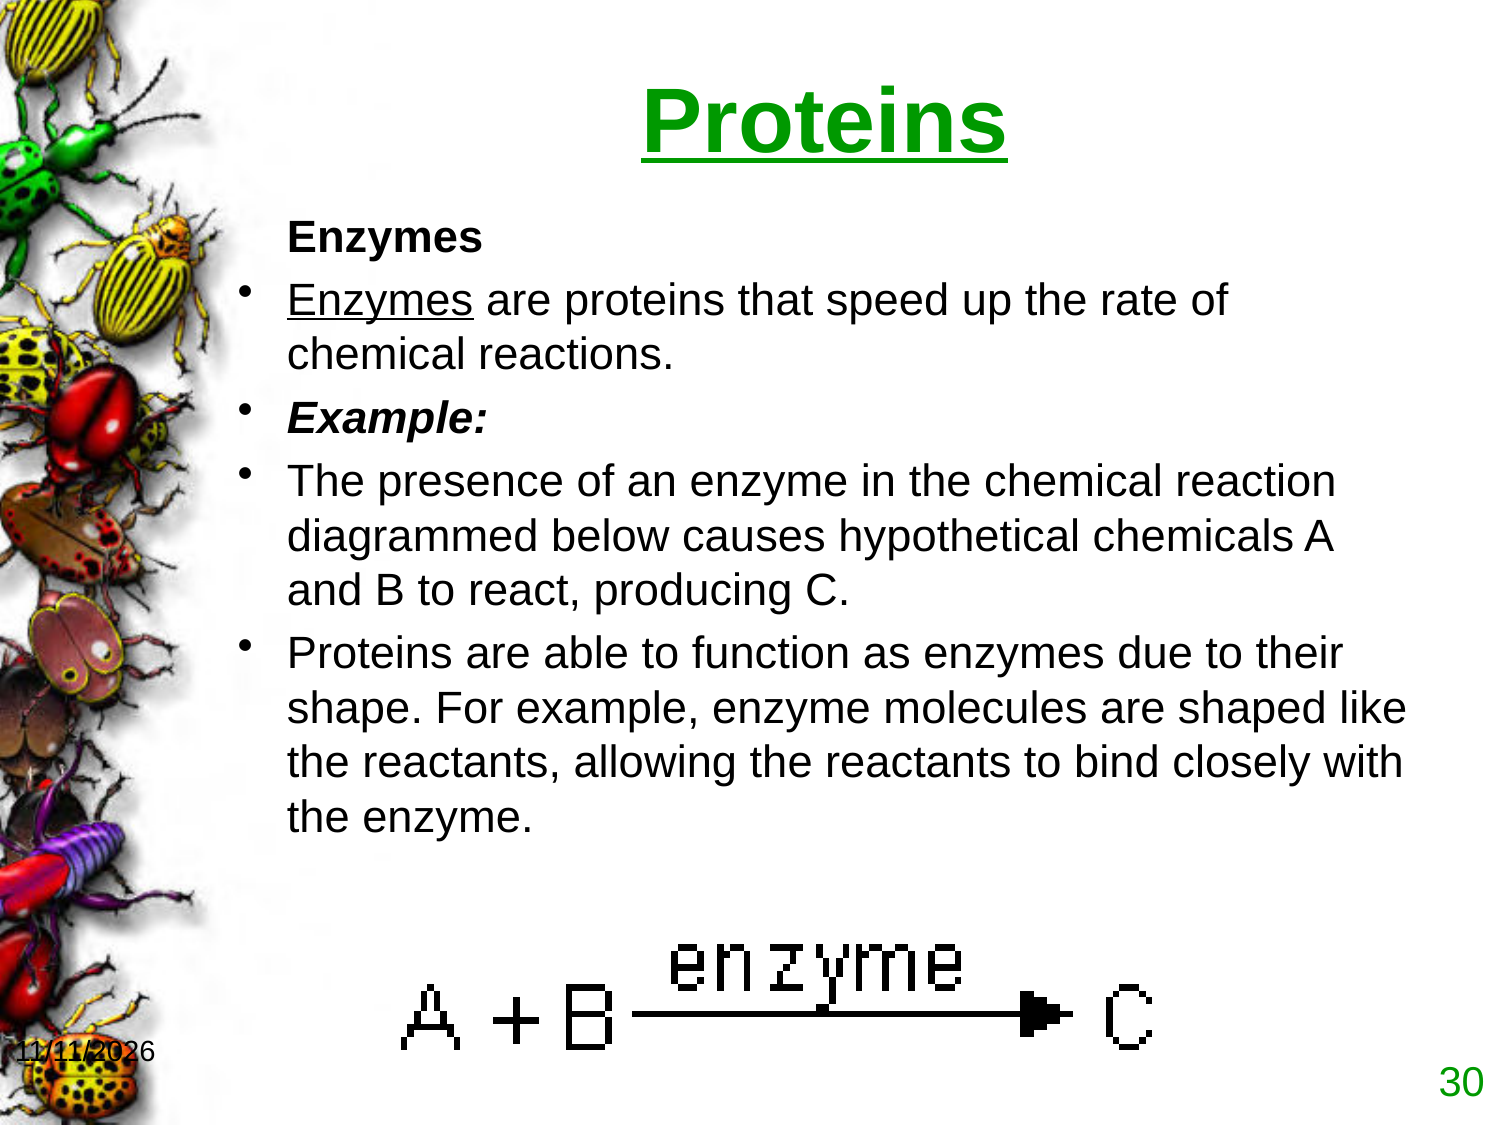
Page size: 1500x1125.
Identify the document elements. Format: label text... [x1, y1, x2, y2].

picture [0, 0, 1500, 1125]
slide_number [0, 1025, 289, 1100]
slide_number 30 [1149, 1046, 1500, 1125]
list Enzymes Enzymes are proteins that speed up the rate of chemical reactions. Example: The presence of an enzyme in the chemical reaction diagrammed below causes hypothetical chemicals A and B to react, producing C. Proteins are able to function as enzymes due to their shape. For example, enzyme molecules are shaped like the reactants, allowing the reactants to bind closely with the enzyme. [222, 198, 1426, 856]
title Proteins [224, 44, 1426, 188]
